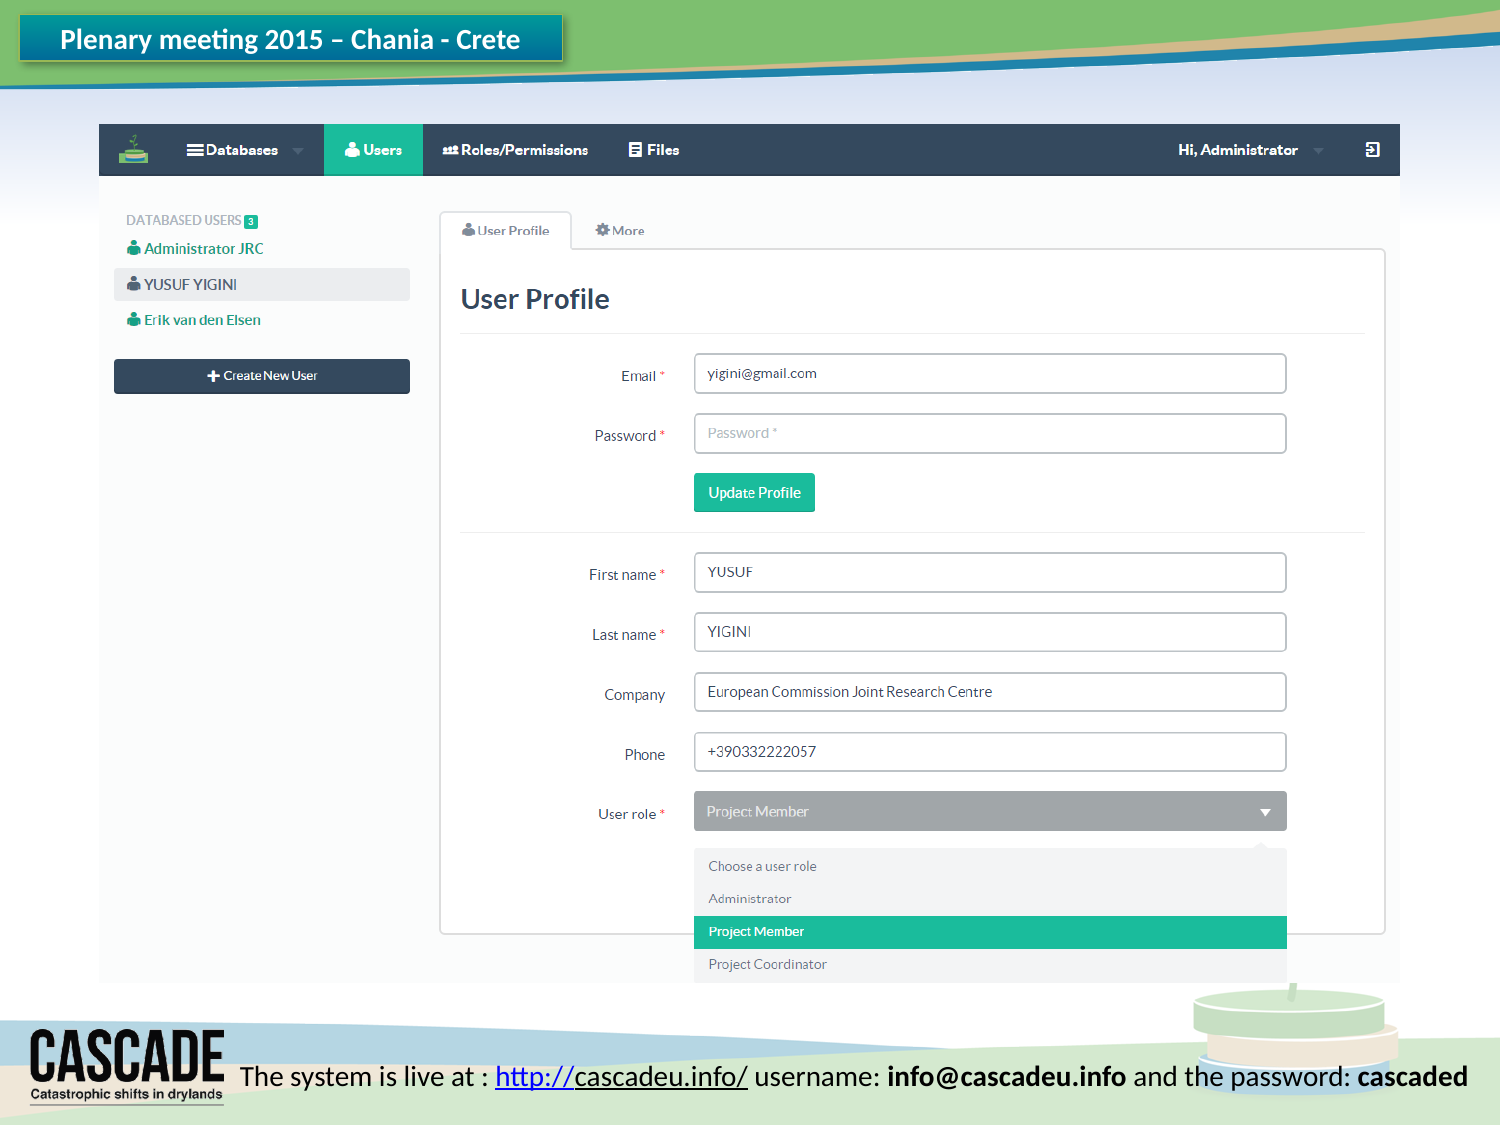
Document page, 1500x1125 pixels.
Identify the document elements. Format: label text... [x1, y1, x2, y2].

picture [0, 0, 1500, 90]
text_box The system is live at : http://cascadeu.info/ username: info@cascadeu.info and the password: cascaded [224, 1049, 1488, 1100]
picture [29, 1029, 224, 1106]
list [99, 124, 1401, 983]
